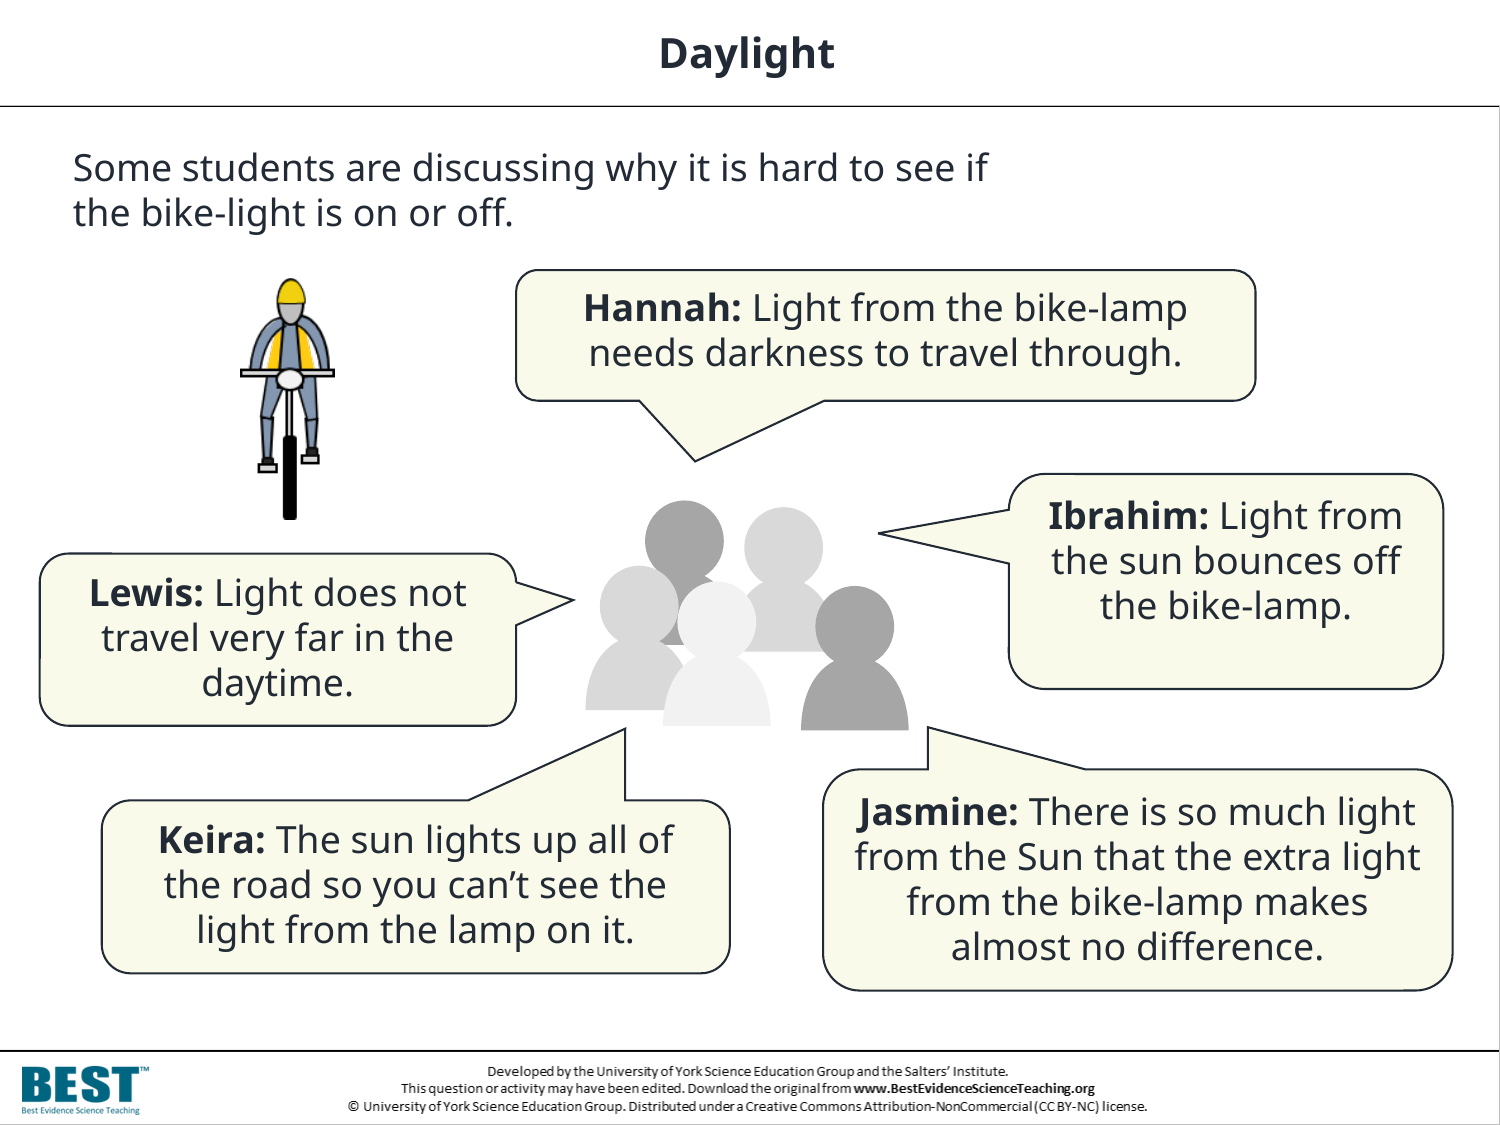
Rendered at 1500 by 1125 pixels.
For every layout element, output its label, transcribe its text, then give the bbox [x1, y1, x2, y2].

picture [0, 105, 1500, 1125]
text_box Daylight [23, 4, 1471, 99]
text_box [585, 500, 909, 731]
